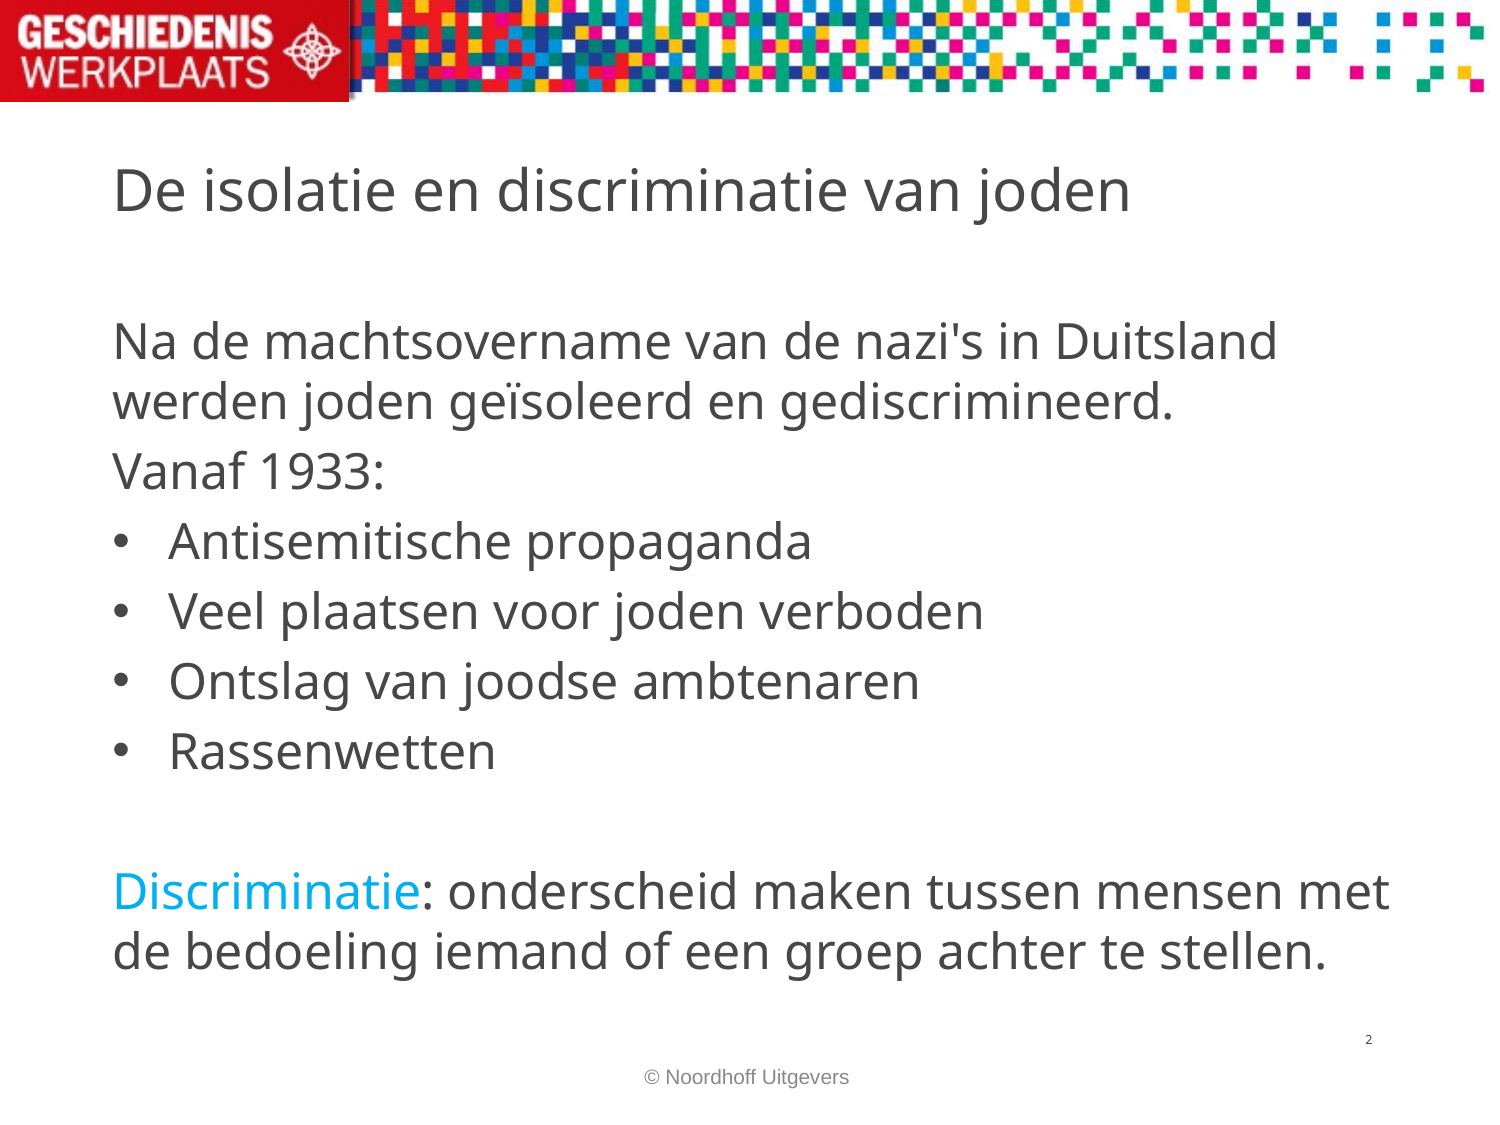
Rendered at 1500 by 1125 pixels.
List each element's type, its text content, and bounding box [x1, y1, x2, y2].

text_box Na de machtsovername van de nazi's in Duitsland werden joden geïsoleerd en gediscrimineerd. Vanaf 1933: Antisemitische propaganda Veel plaatsen voor joden verboden Ontslag van joodse ambtenaren Rassenwetten Discriminatie: onderscheid maken tussen mensen met de bedoeling iemand of een groep achter te stellen. [112, 302, 1424, 988]
text_box © Noordhoff Uitgevers [512, 1045, 988, 1106]
picture [0, 0, 1500, 1125]
title De isolatie en discriminatie van joden [112, 145, 1401, 256]
slide_number 2 [1325, 1025, 1388, 1063]
